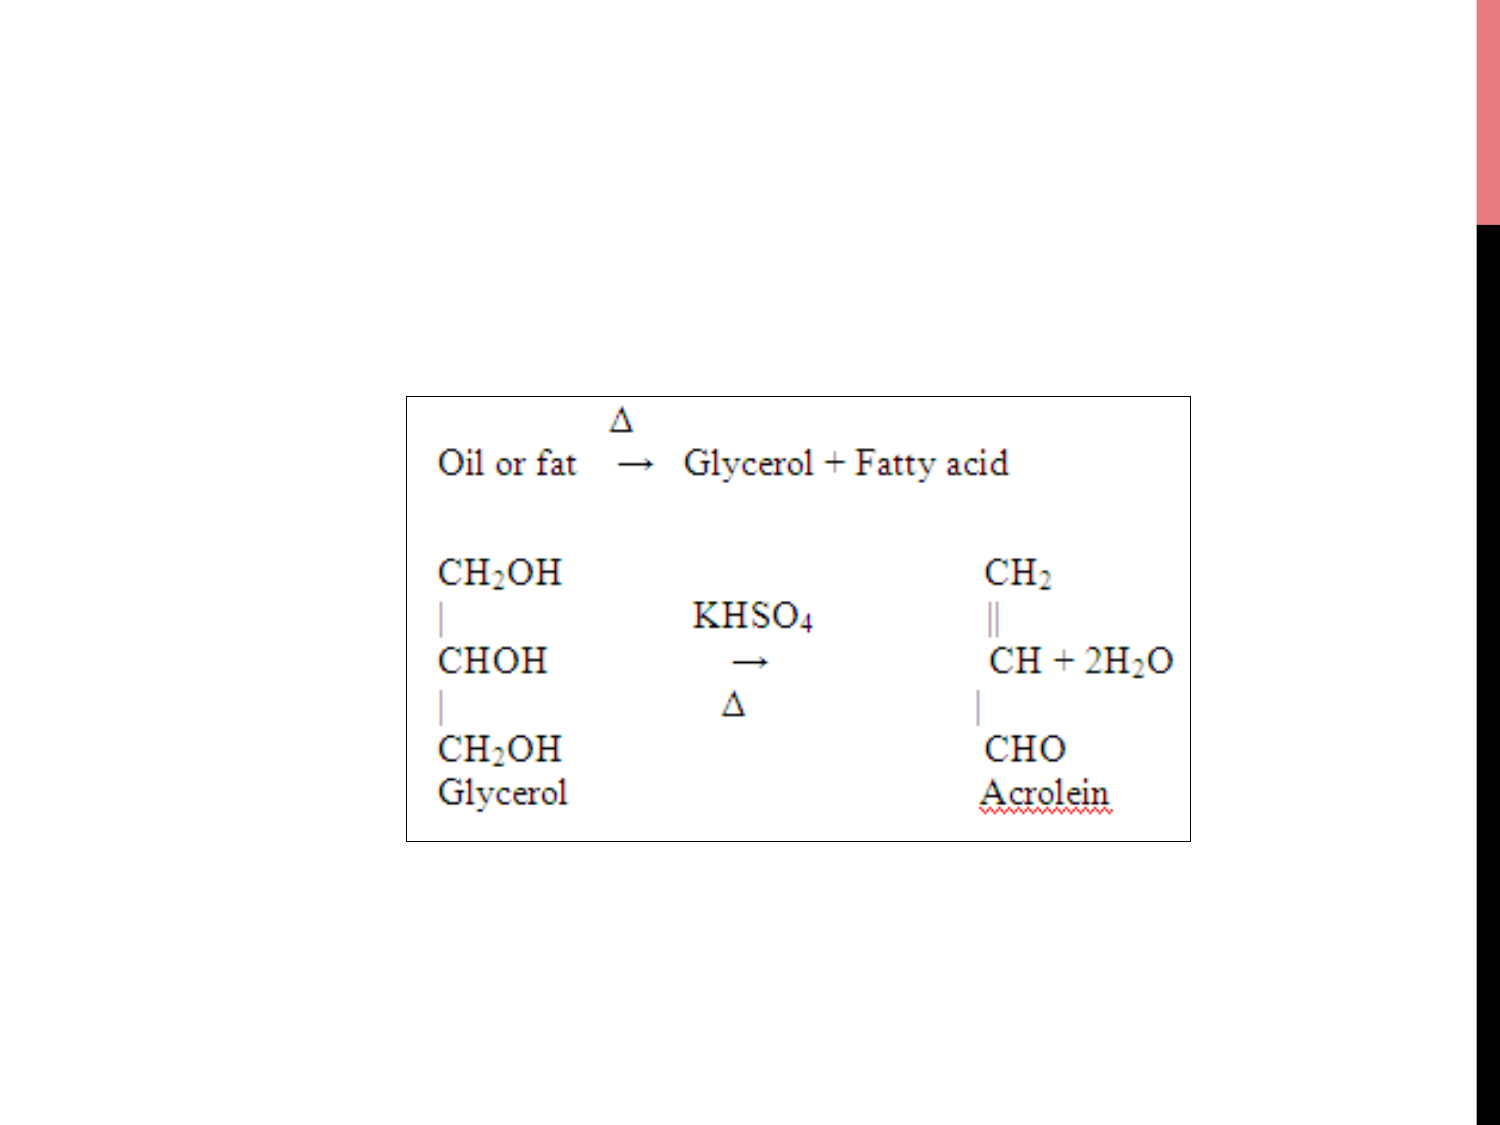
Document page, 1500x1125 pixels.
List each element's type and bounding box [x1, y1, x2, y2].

picture [406, 396, 1191, 842]
